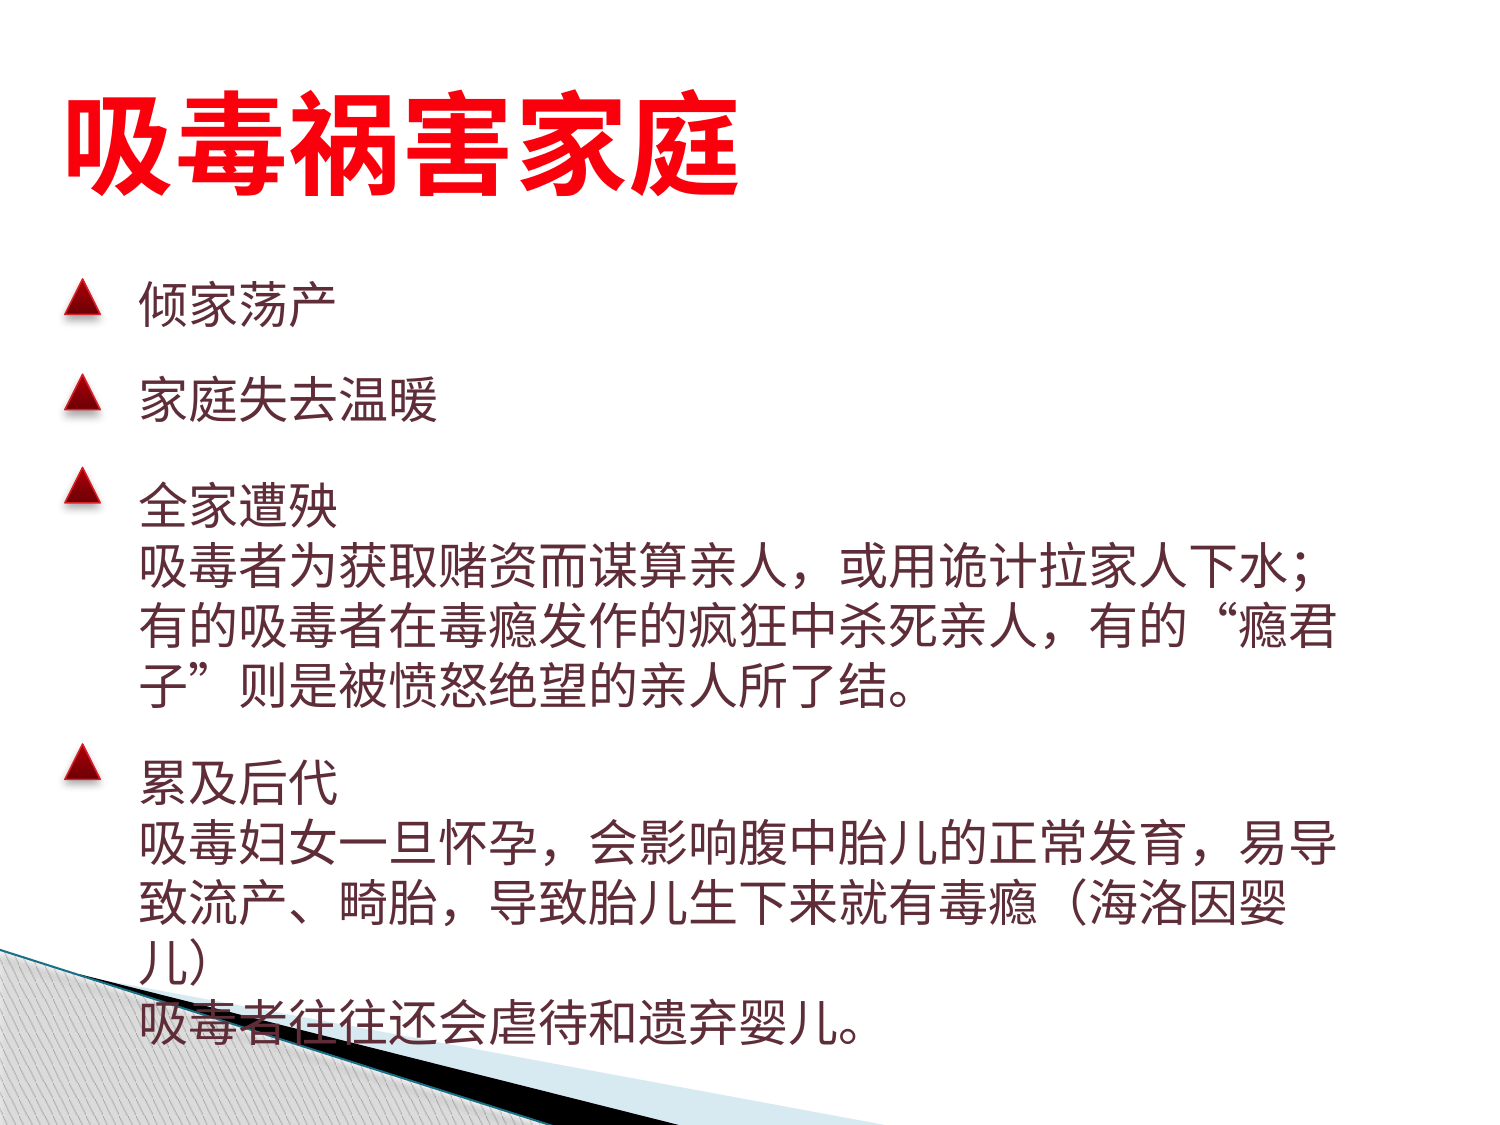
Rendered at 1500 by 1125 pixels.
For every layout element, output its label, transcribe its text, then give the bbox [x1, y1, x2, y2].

text_box 全家遭殃 吸毒者为获取赌资而谋算亲人，或用诡计拉家人下水； 有的吸毒者在毒瘾发作的疯狂中杀死亲人，有的“瘾君子”则是被愤怒绝望的亲人所了结。 [123, 467, 1424, 783]
text_box [64, 466, 101, 504]
text_box 吸毒祸害家庭 [46, 66, 758, 217]
text_box 倾家荡产 [123, 266, 1176, 341]
text_box [64, 743, 101, 781]
text_box [64, 278, 101, 316]
text_box 家庭失去温暖 [123, 361, 939, 437]
text_box [64, 373, 101, 411]
text_box 累及后代 吸毒妇女一旦怀孕，会影响腹中胎儿的正常发育，易导致流产、畸胎，导致胎儿生下来就有毒瘾（海洛因婴儿） 吸毒者往往还会虐待和遗弃婴儿。 [123, 743, 1404, 1059]
